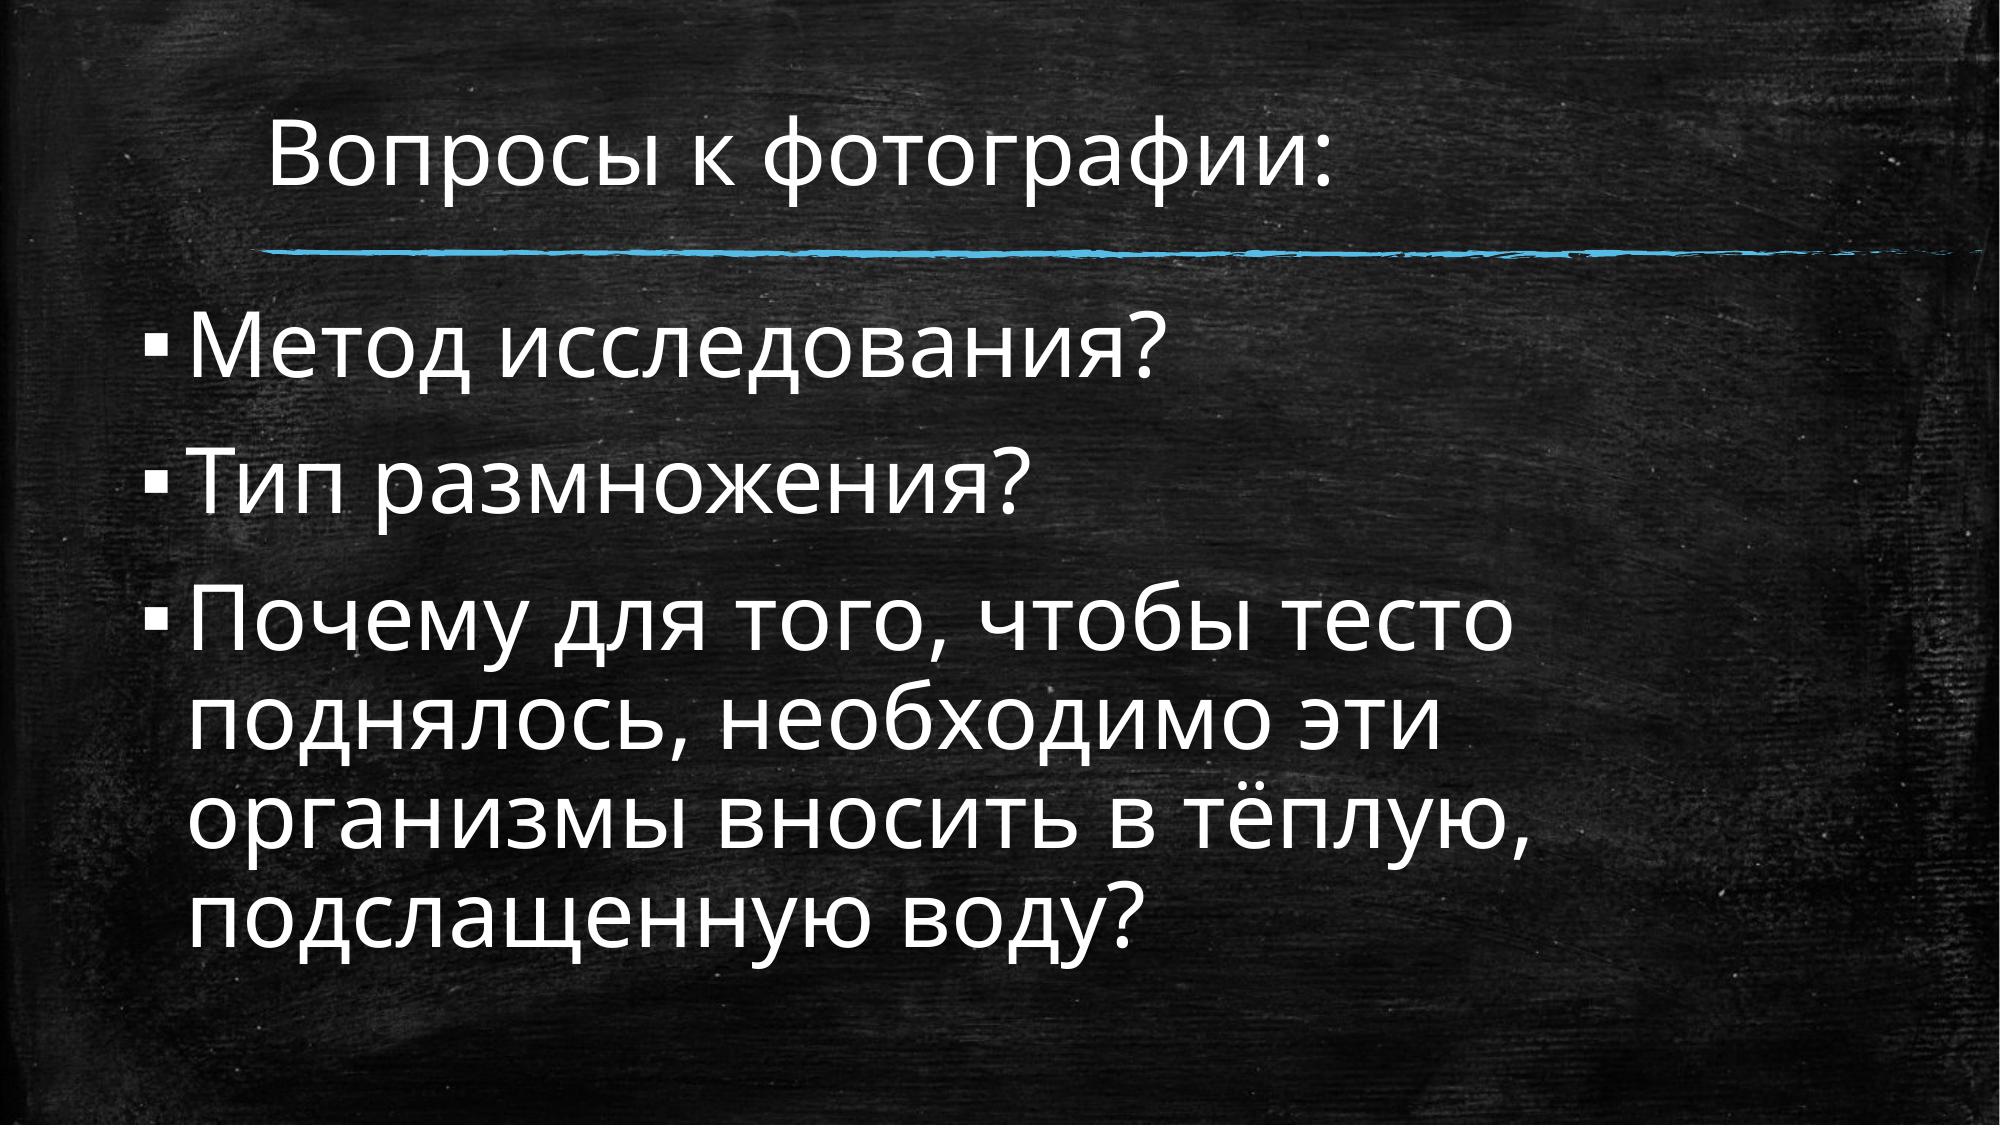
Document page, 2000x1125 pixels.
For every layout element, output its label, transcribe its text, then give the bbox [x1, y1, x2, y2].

list Метод исследования? Тип размножения? Почему для того, чтобы тесто поднялось, необходимо эти организмы вносить в тёплую, подслащенную воду? [125, 290, 1750, 1062]
title Вопросы к фотографии: [249, 45, 1750, 213]
